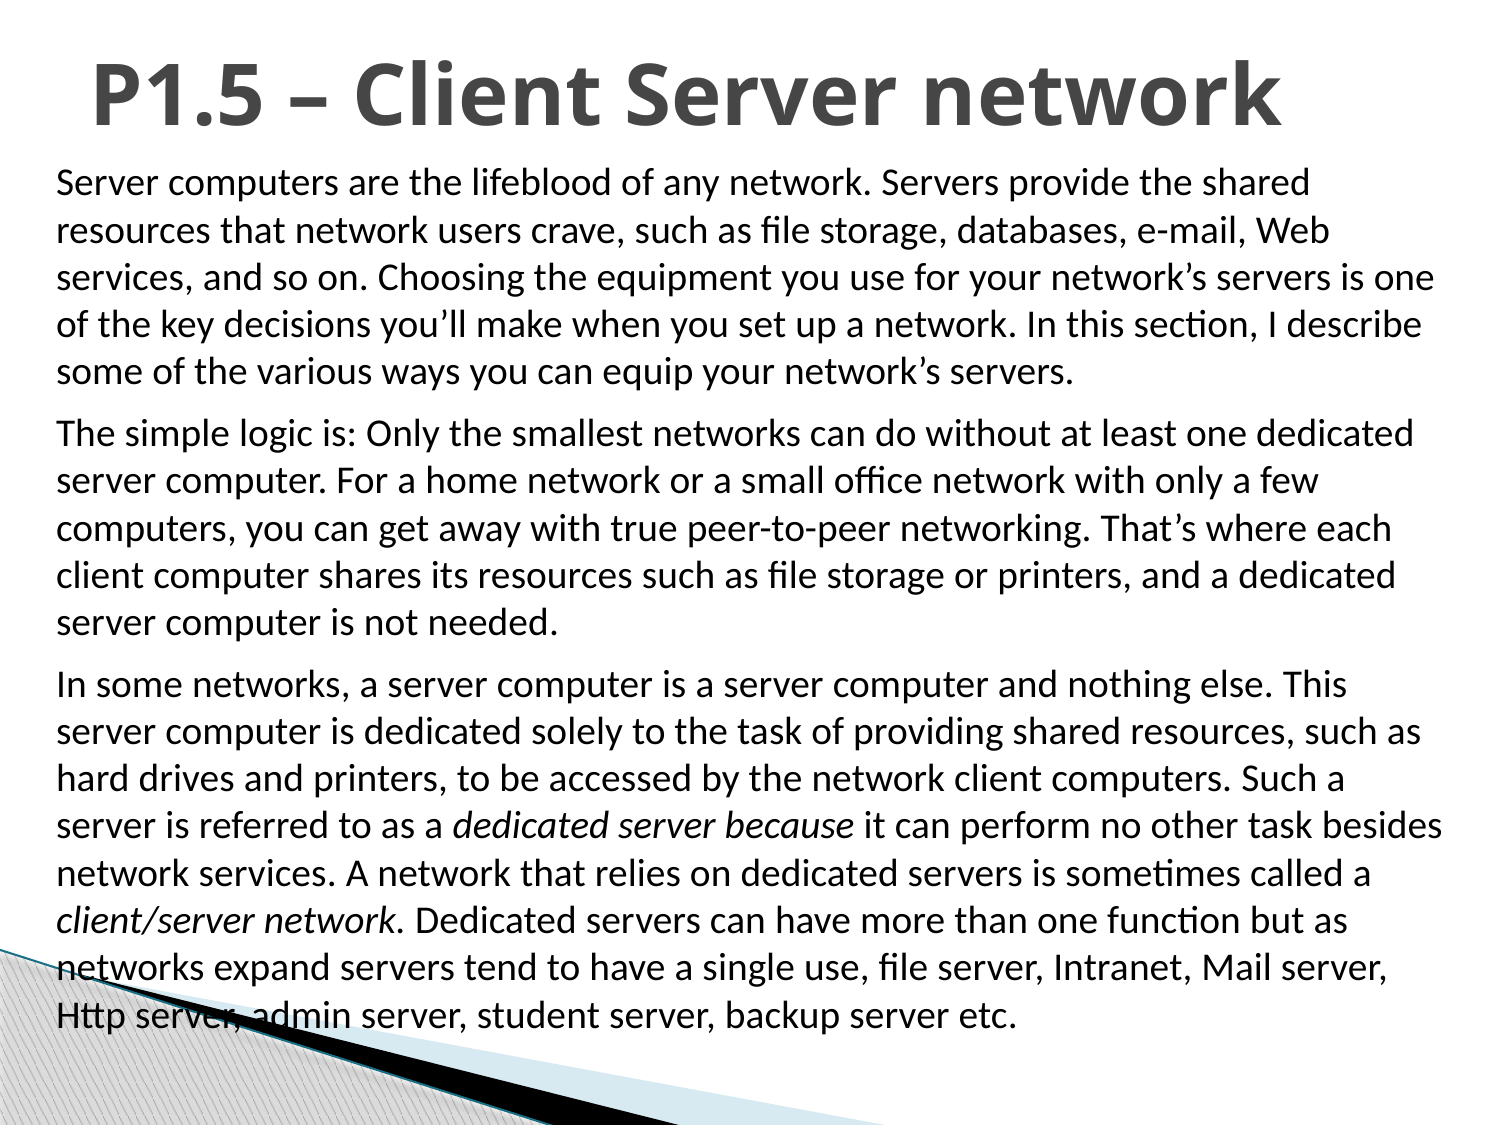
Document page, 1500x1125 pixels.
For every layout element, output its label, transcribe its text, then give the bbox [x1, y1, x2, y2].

list Server computers are the lifeblood of any network. Servers provide the shared resources that network users crave, such as file storage, databases, e-mail, Web services, and so on. Choosing the equipment you use for your network’s servers is one of the key decisions you’ll make when you set up a network. In this section, I describe some of the various ways you can equip your network’s servers. The simple logic is: Only the smallest networks can do without at least one dedicated server computer. For a home network or a small office network with only a few computers, you can get away with true peer-to-peer networking. That’s where each client computer shares its resources such as file storage or printers, and a dedicated server computer is not needed. In some networks, a server computer is a server computer and nothing else. This server computer is dedicated solely to the task of providing shared resources, such as hard drives and printers, to be accessed by the network client computers. Such a server is referred to as a dedicated server because it can perform no other task besides network services. A network that relies on dedicated servers is sometimes called a client/server network. Dedicated servers can have more than one function but as networks expand servers tend to have a single use, file server, Intranet, Mail server, Http server, admin server, student server, backup server etc. [41, 149, 1471, 1059]
title P1.5 – Client Server network [75, 21, 1425, 161]
